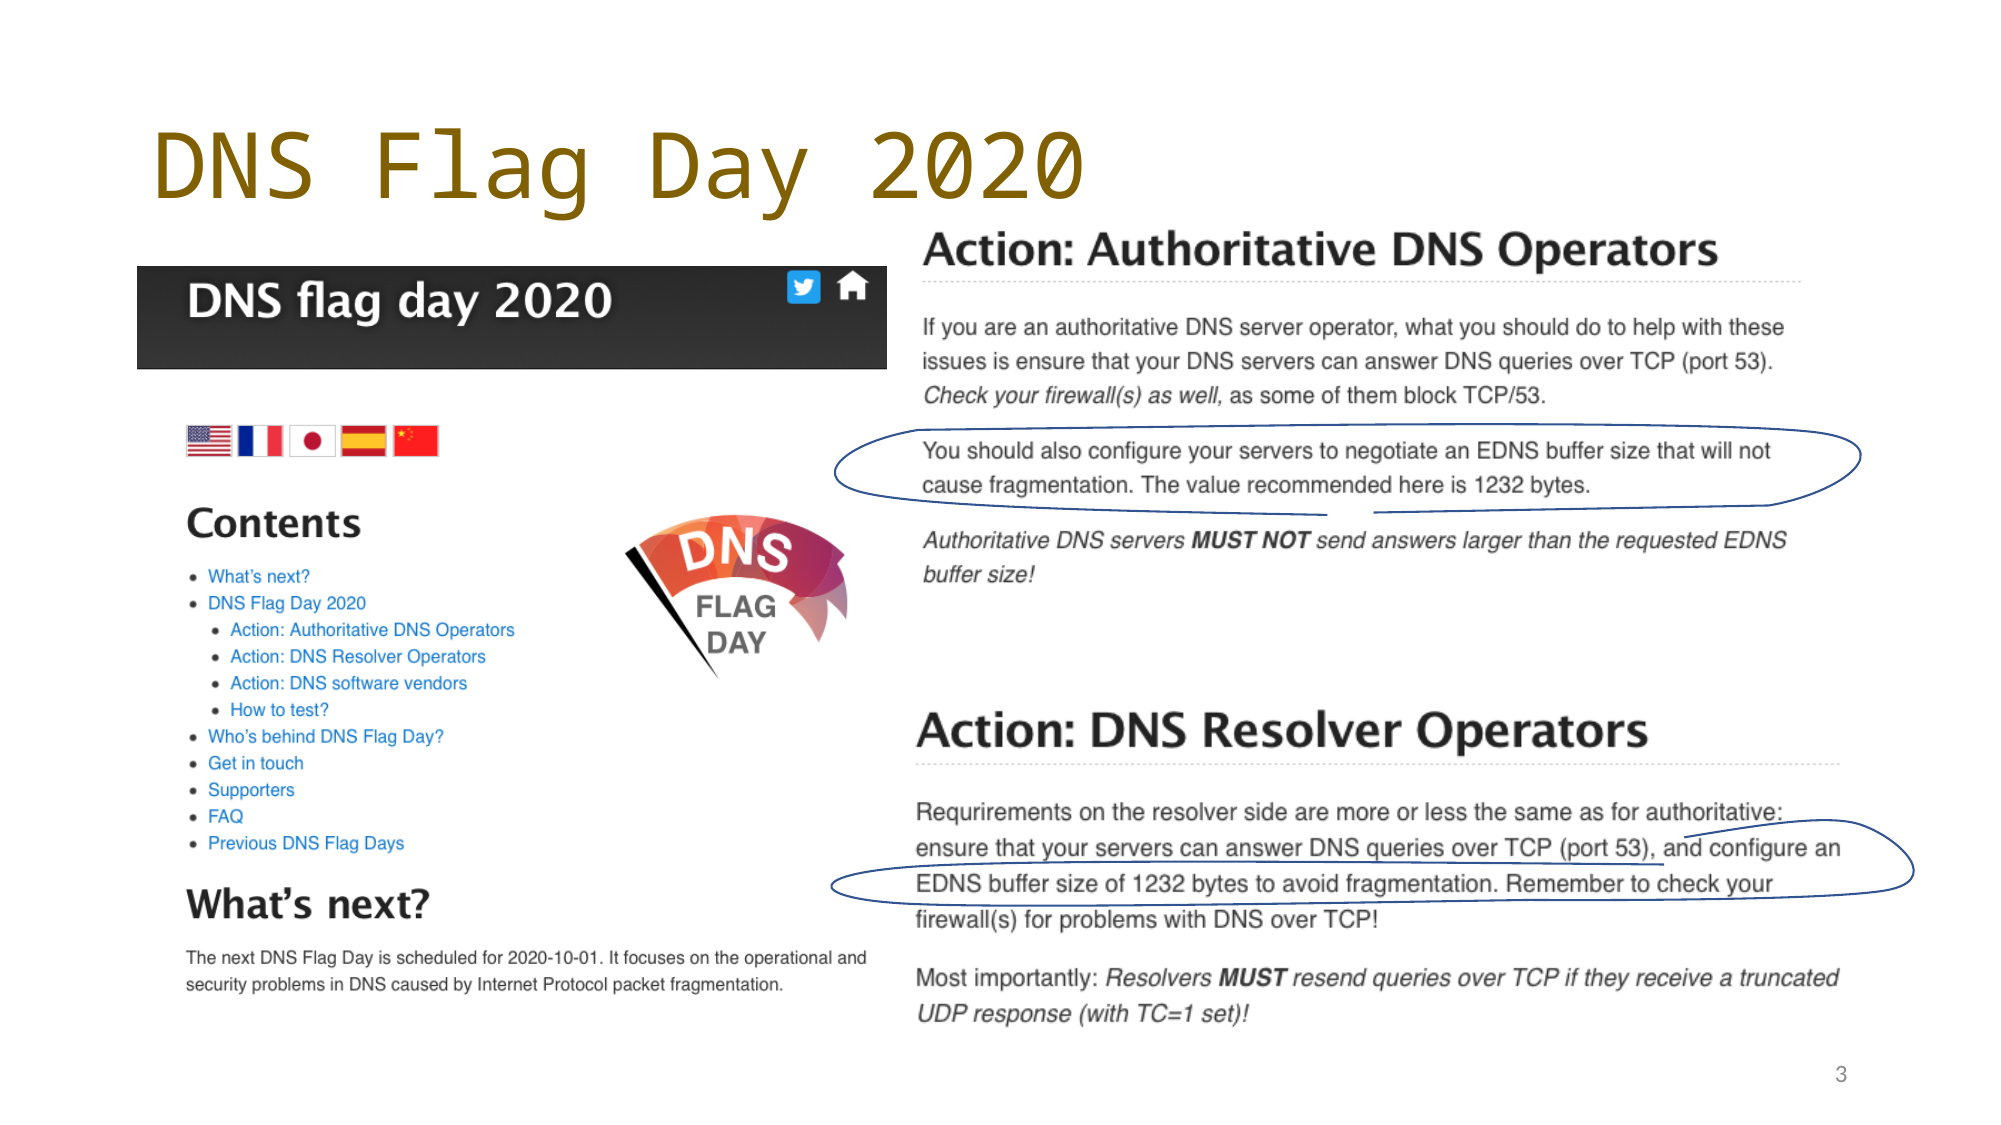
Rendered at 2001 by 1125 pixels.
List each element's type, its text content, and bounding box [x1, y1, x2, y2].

text_box [1848, 439, 1862, 476]
title DNS Flag Day 2020 [137, 59, 1863, 278]
slide_number 3 [1412, 1049, 1863, 1103]
picture [137, 210, 1879, 1049]
text_box [1879, 831, 1915, 893]
